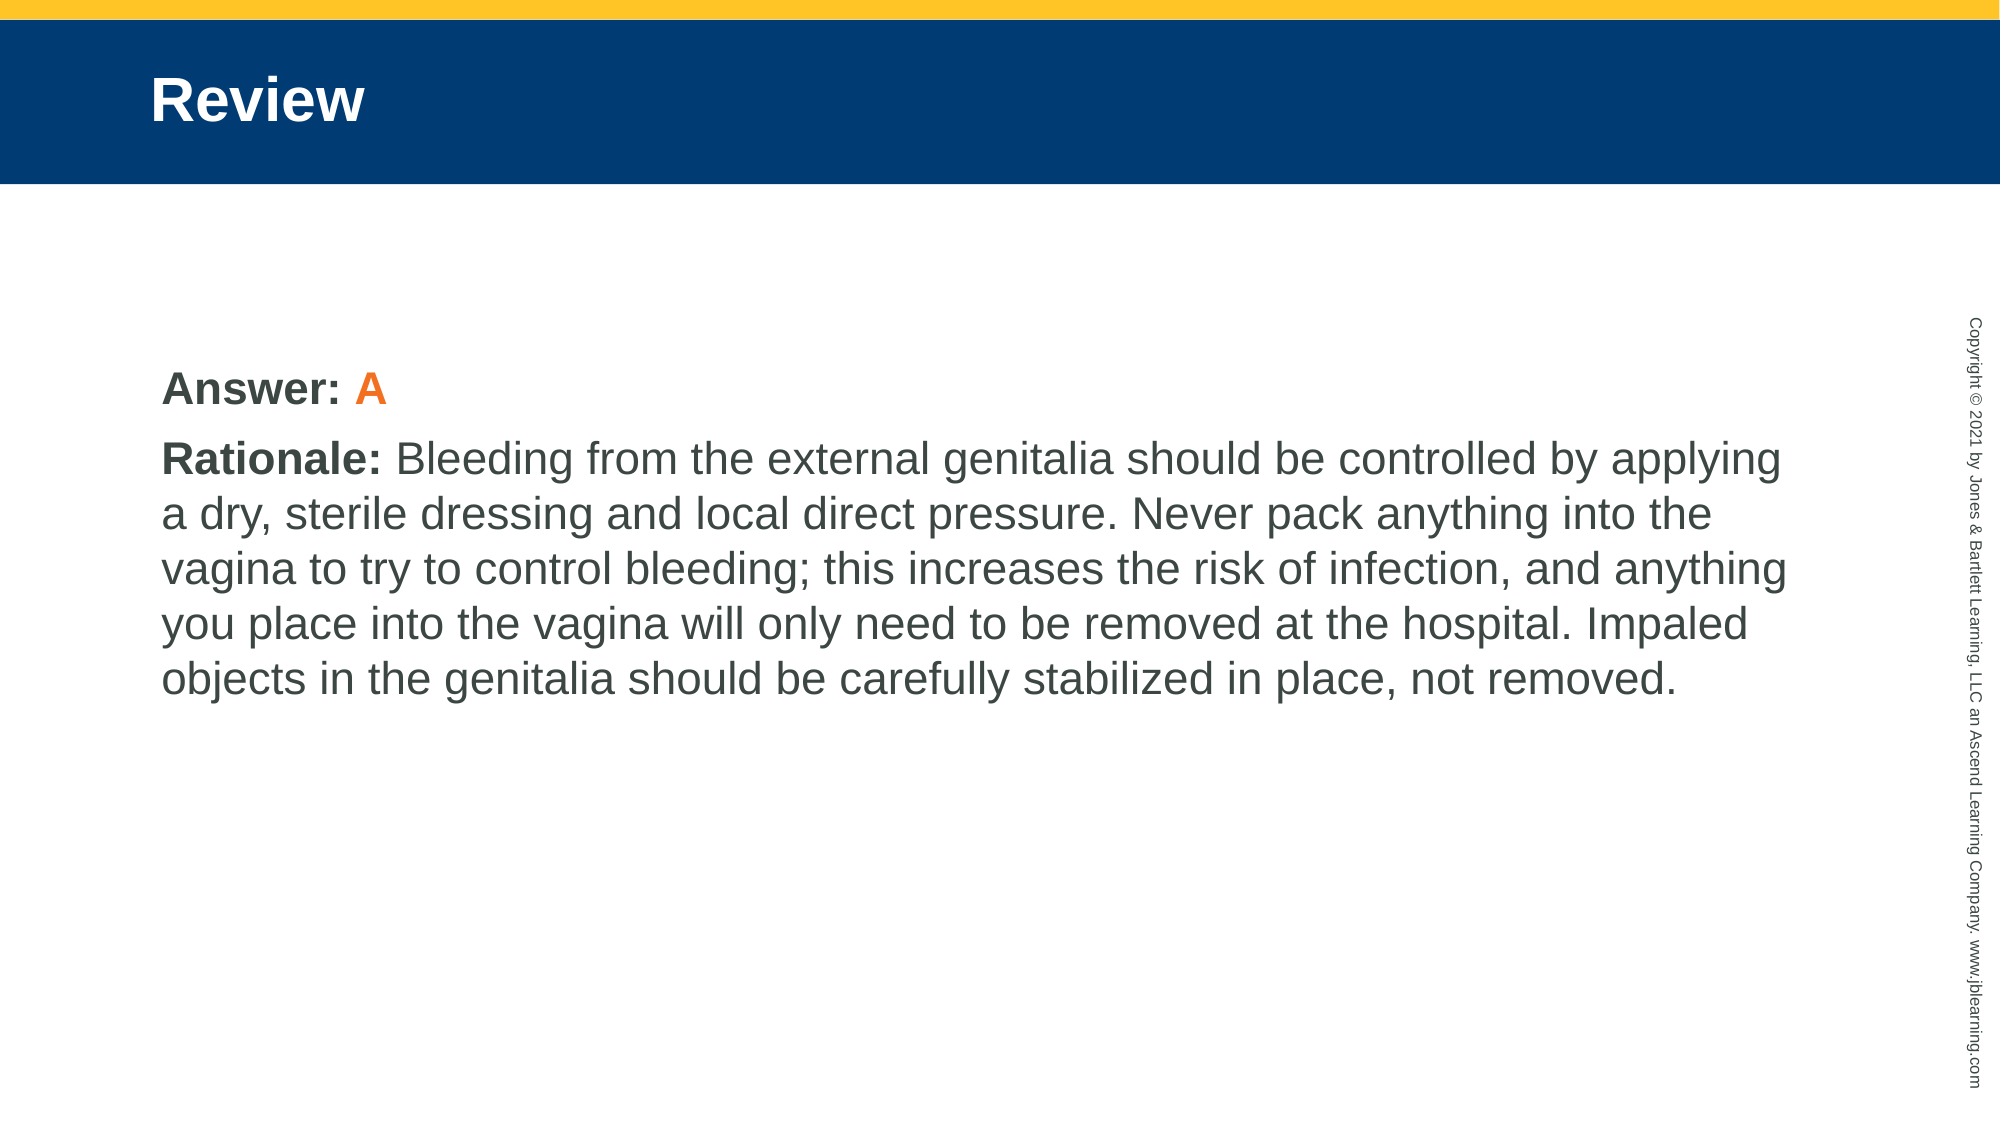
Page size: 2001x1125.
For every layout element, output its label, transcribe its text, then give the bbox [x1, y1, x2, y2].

list Answer: A Rationale: Bleeding from the external genitalia should be controlled by applying a dry, sterile dressing and local direct pressure. Never pack anything into the vagina to try to control bleeding; this increases the risk of infection, and anything you place into the vagina will only need to be removed at the hospital. Impaled objects in the genitalia should be carefully stabilized in place, not removed. [146, 361, 1859, 1016]
title Review [0, 19, 2000, 185]
